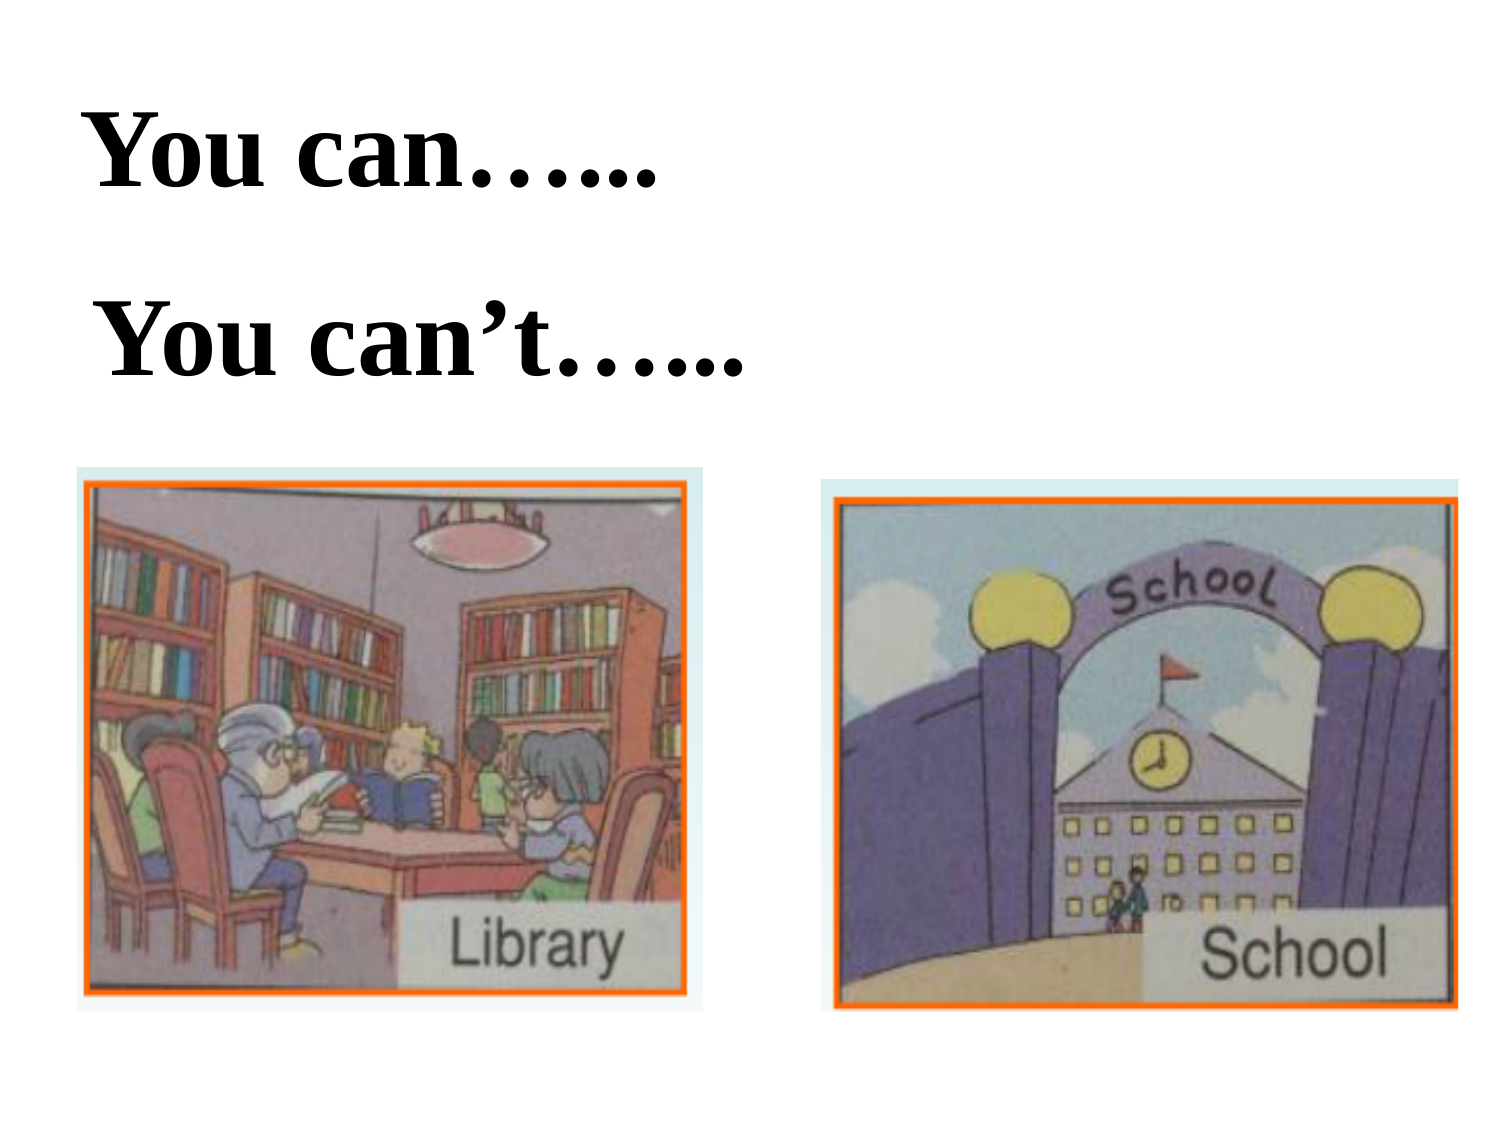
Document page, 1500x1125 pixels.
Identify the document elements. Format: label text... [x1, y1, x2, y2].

picture [820, 479, 1459, 1012]
text_box You can’t…... [76, 255, 1471, 406]
picture [76, 467, 703, 1012]
text_box You can…... [64, 66, 1459, 217]
